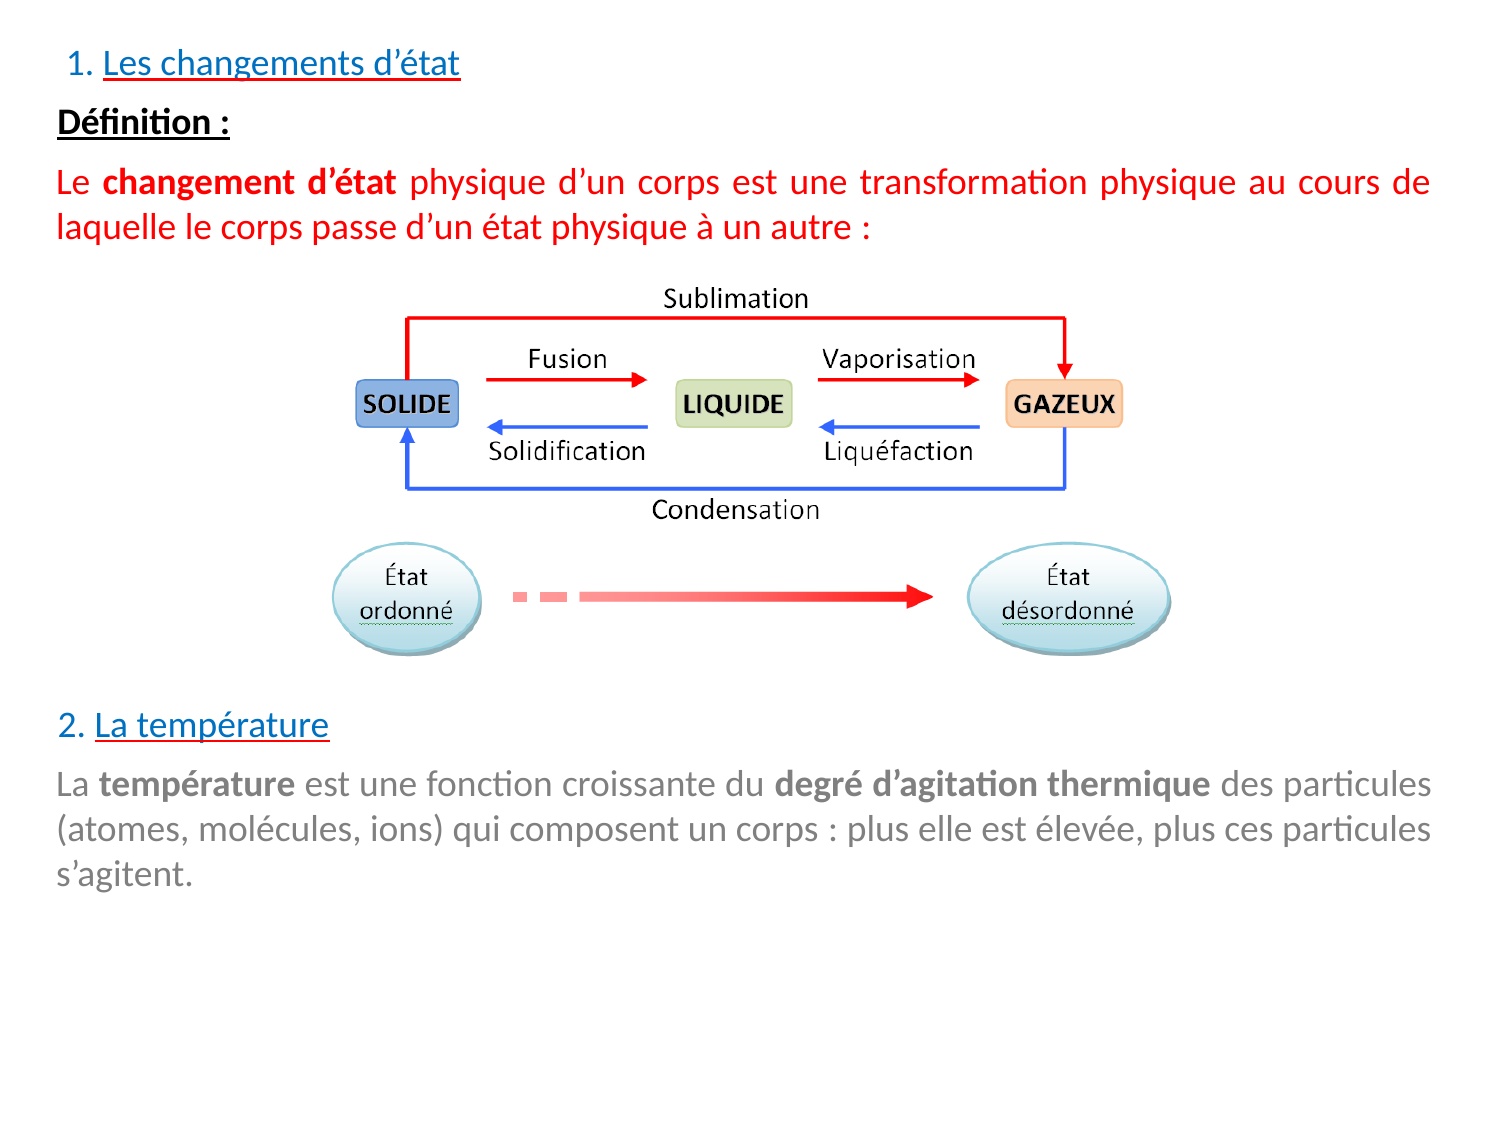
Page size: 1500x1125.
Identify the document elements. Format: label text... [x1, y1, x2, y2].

picture [318, 278, 1182, 663]
text_box La température est une fonction croissante du degré d’agitation thermique des particules (atomes, molécules, ions) qui composent un corps : plus elle est élevée, plus ces particules s’agitent. [41, 751, 1447, 902]
text_box 1. Les changements d’état [51, 30, 476, 91]
text_box 2. La température [42, 692, 345, 751]
text_box Le changement d’état physique d’un corps est une transformation physique au cours de laquelle le corps passe d’un état physique à un autre : [41, 149, 1447, 254]
text_box Définition : [42, 89, 246, 149]
